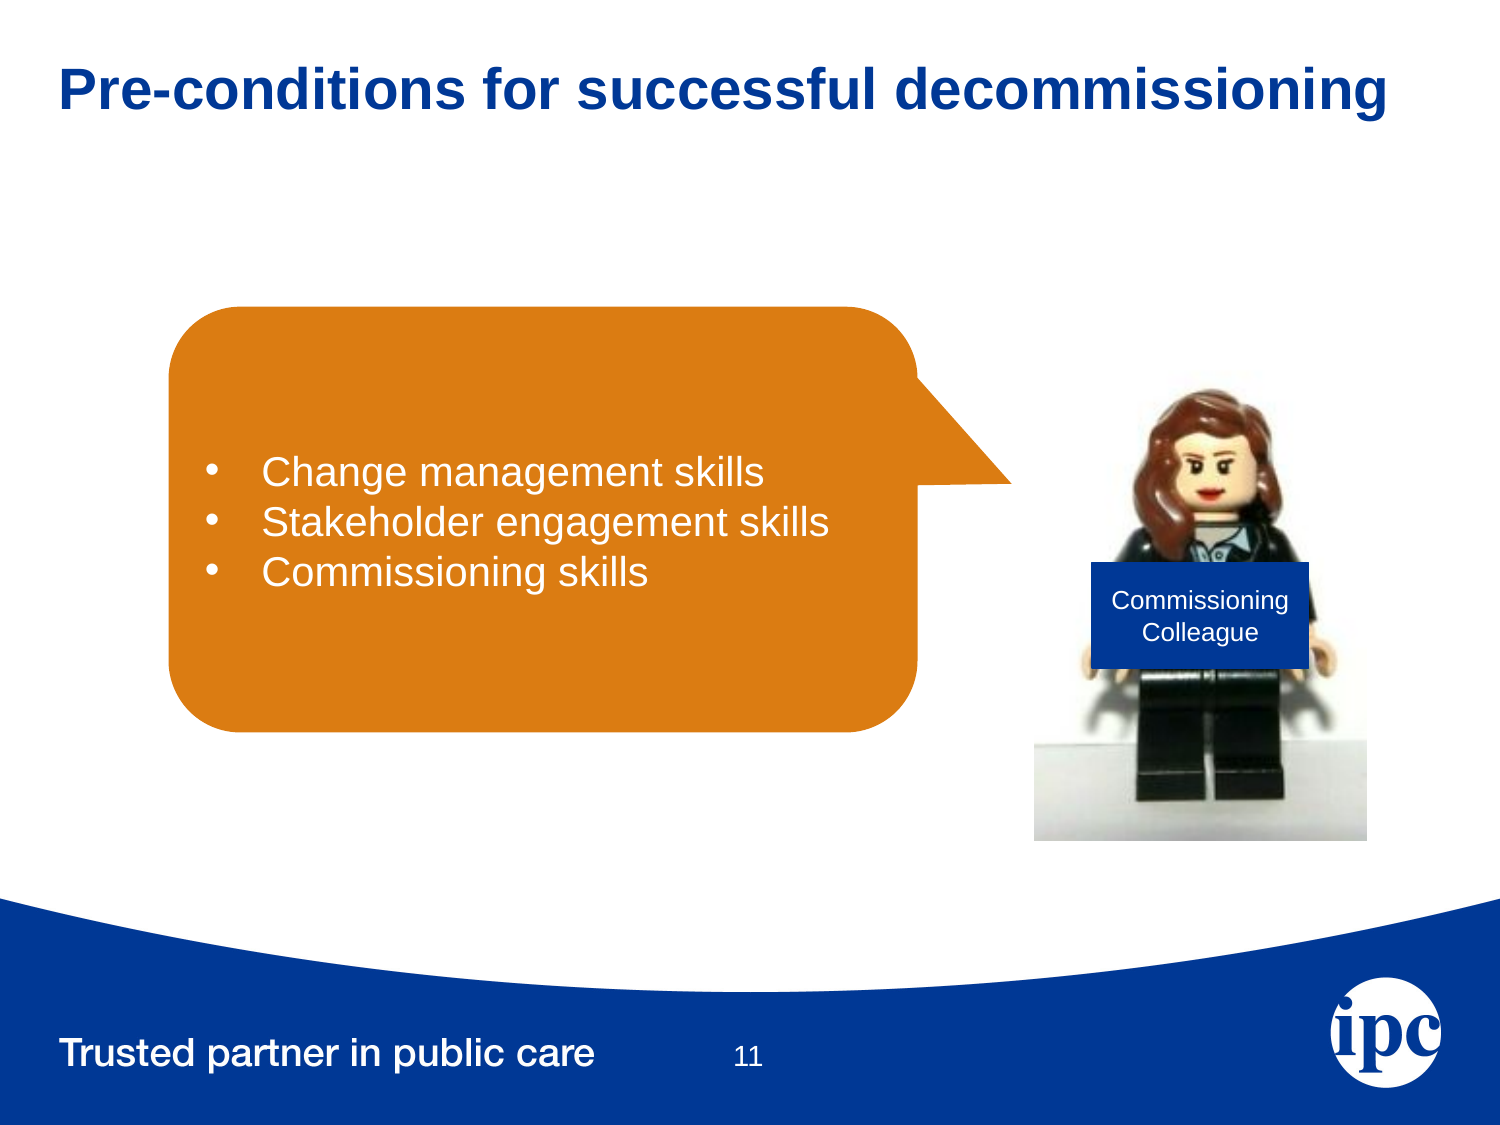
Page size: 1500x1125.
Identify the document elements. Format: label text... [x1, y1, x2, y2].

footer 11 [585, 1024, 911, 1085]
picture [0, 0, 1500, 1125]
text_box Change management skills Stakeholder engagement skills Commissioning skills [168, 306, 1012, 733]
title Pre-conditions for successful decommissioning [58, 59, 1442, 131]
